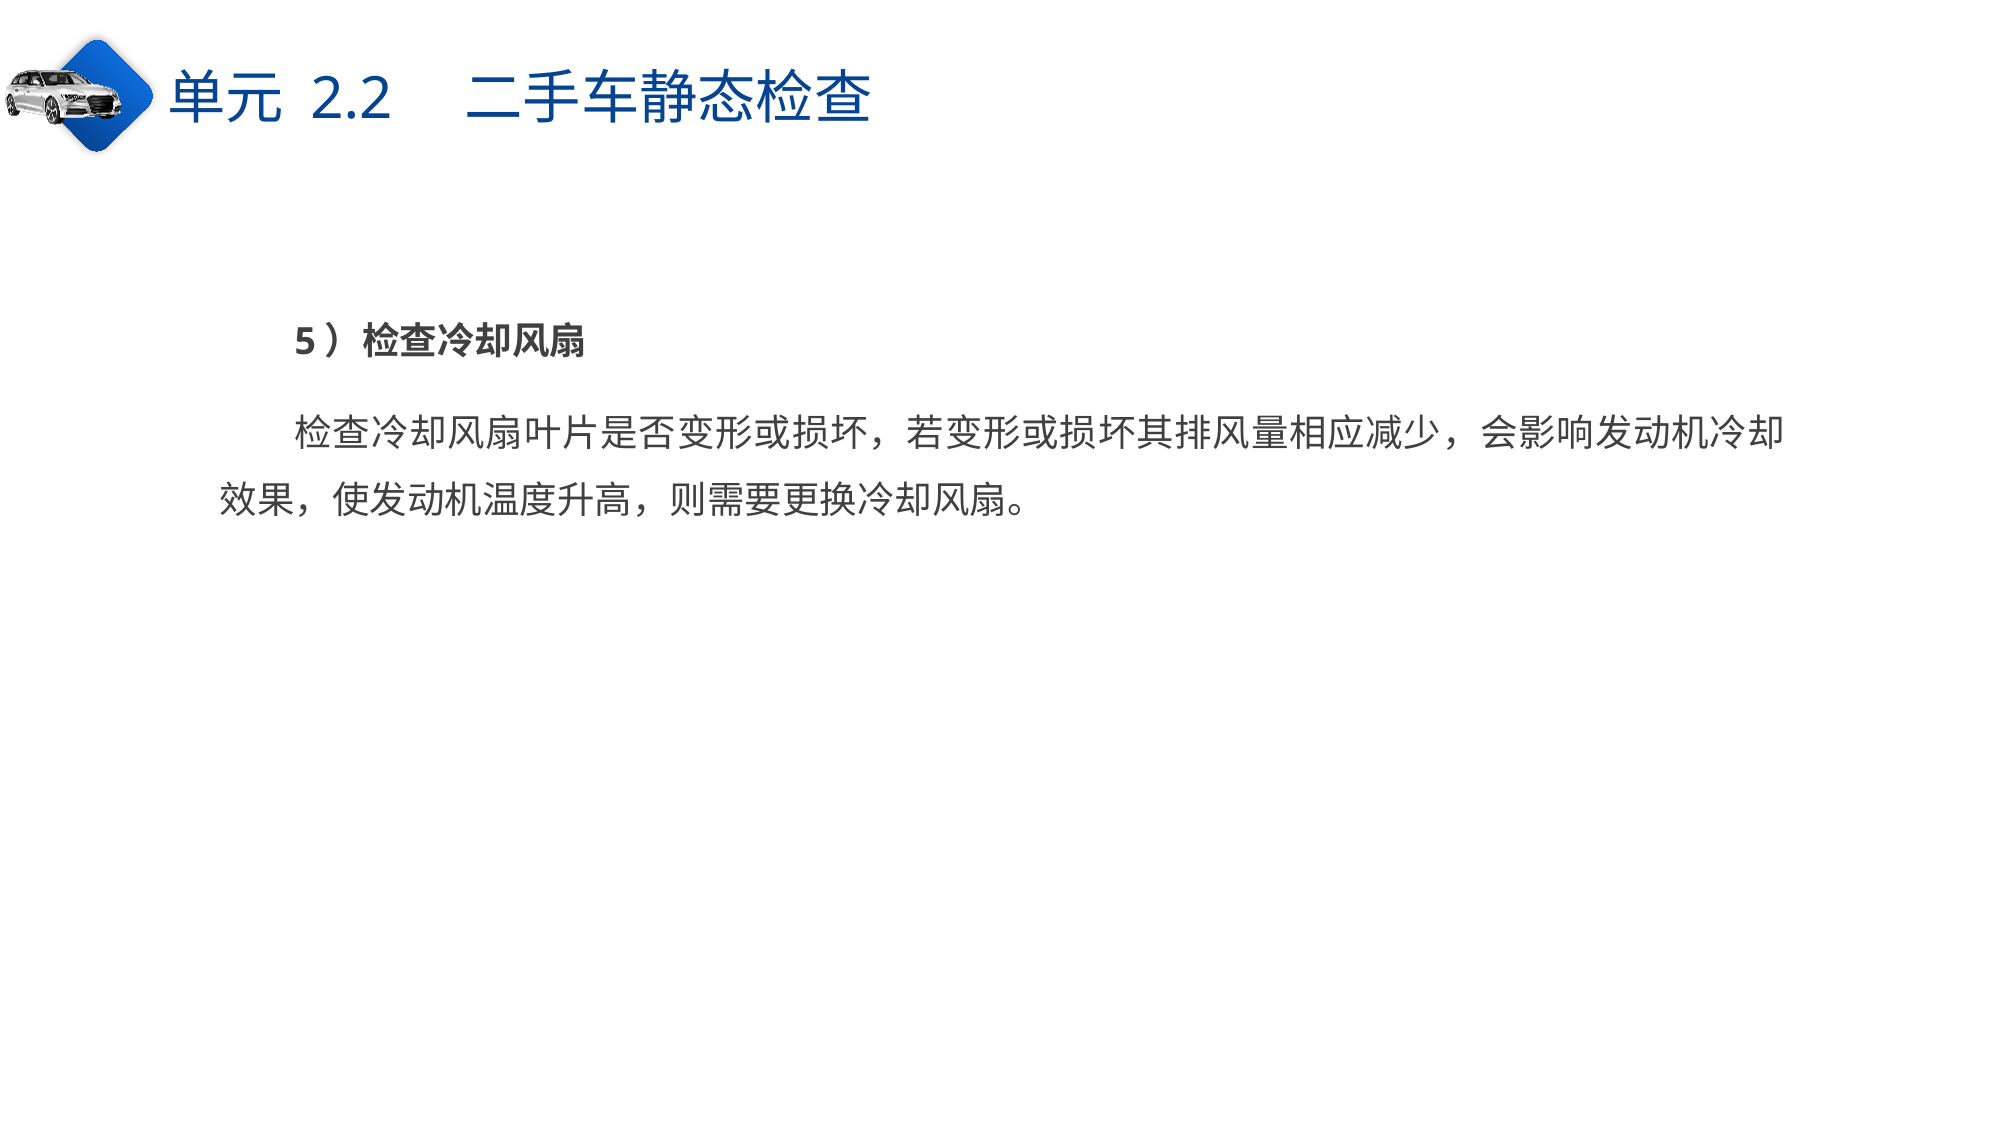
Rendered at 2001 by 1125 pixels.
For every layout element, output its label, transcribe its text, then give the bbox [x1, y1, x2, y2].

picture [0, 31, 125, 157]
text_box 检查冷却风扇叶片是否变形或损坏，若变形或损坏其排风量相应减少，会影响发动机冷却效果，使发动机温度升高，则需要更换冷却风扇。 [204, 379, 1800, 529]
text_box 5）检查冷却风扇 [204, 286, 1000, 370]
text_box 单元 2.2 二手车静态检查 [152, 52, 888, 138]
